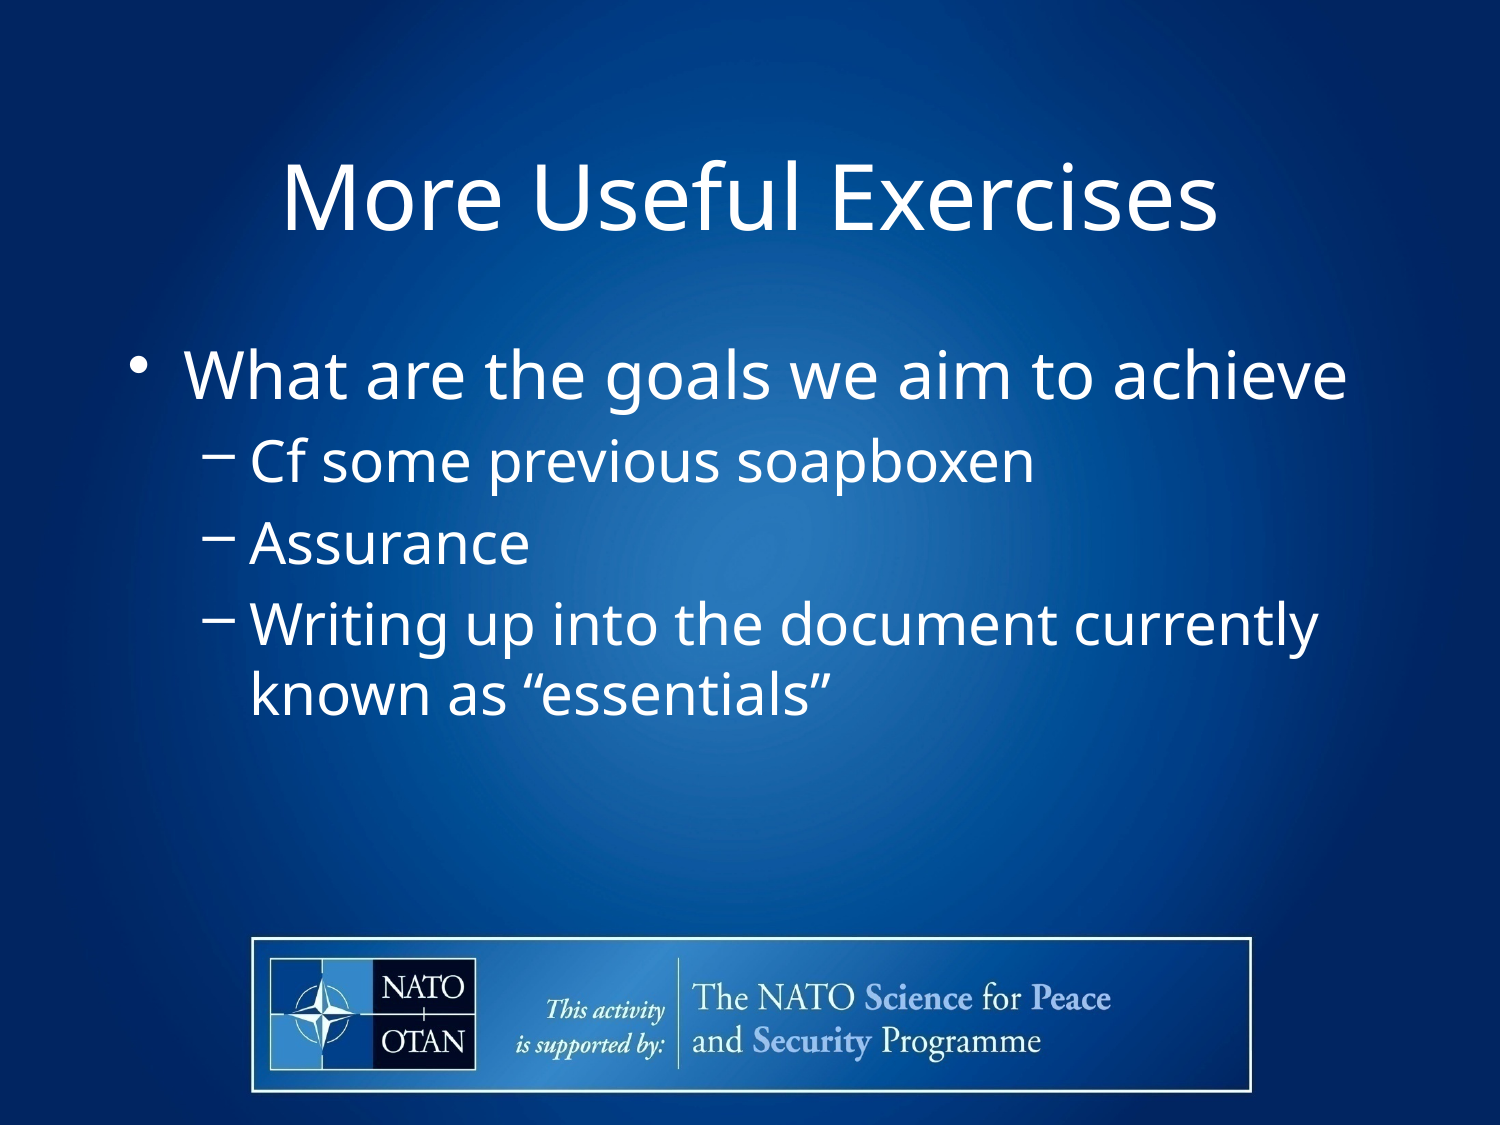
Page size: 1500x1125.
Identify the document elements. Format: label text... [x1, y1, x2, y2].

title More Useful Exercises [112, 99, 1388, 288]
list What are the goals we aim to achieve Cf some previous soapboxen Assurance Writing up into the document currently known as “essentials” [112, 324, 1388, 913]
picture [0, 0, 1500, 1125]
